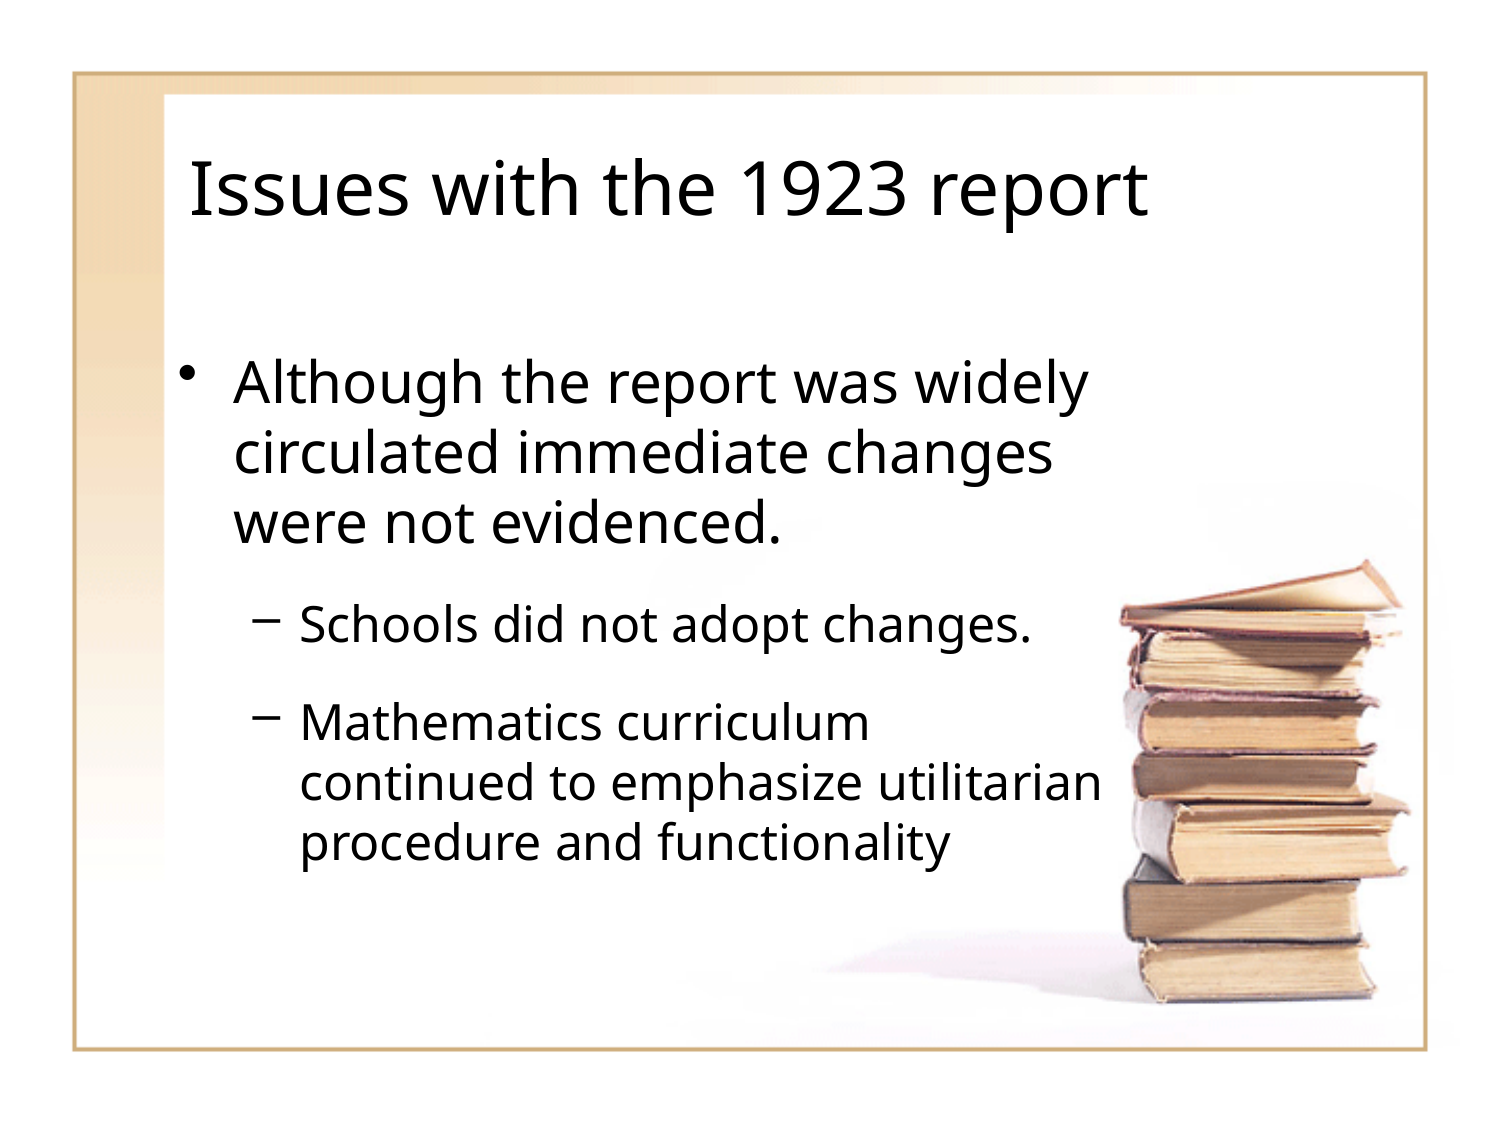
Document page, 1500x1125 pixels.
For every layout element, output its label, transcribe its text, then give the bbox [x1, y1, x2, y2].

picture [0, 0, 1500, 1125]
title Issues with the 1923 report [174, 125, 1338, 246]
list Although the report was widely circulated immediate changes were not evidenced. Schools did not adopt changes. Mathematics curriculum continued to emphasize utilitarian procedure and functionality [162, 337, 1125, 988]
